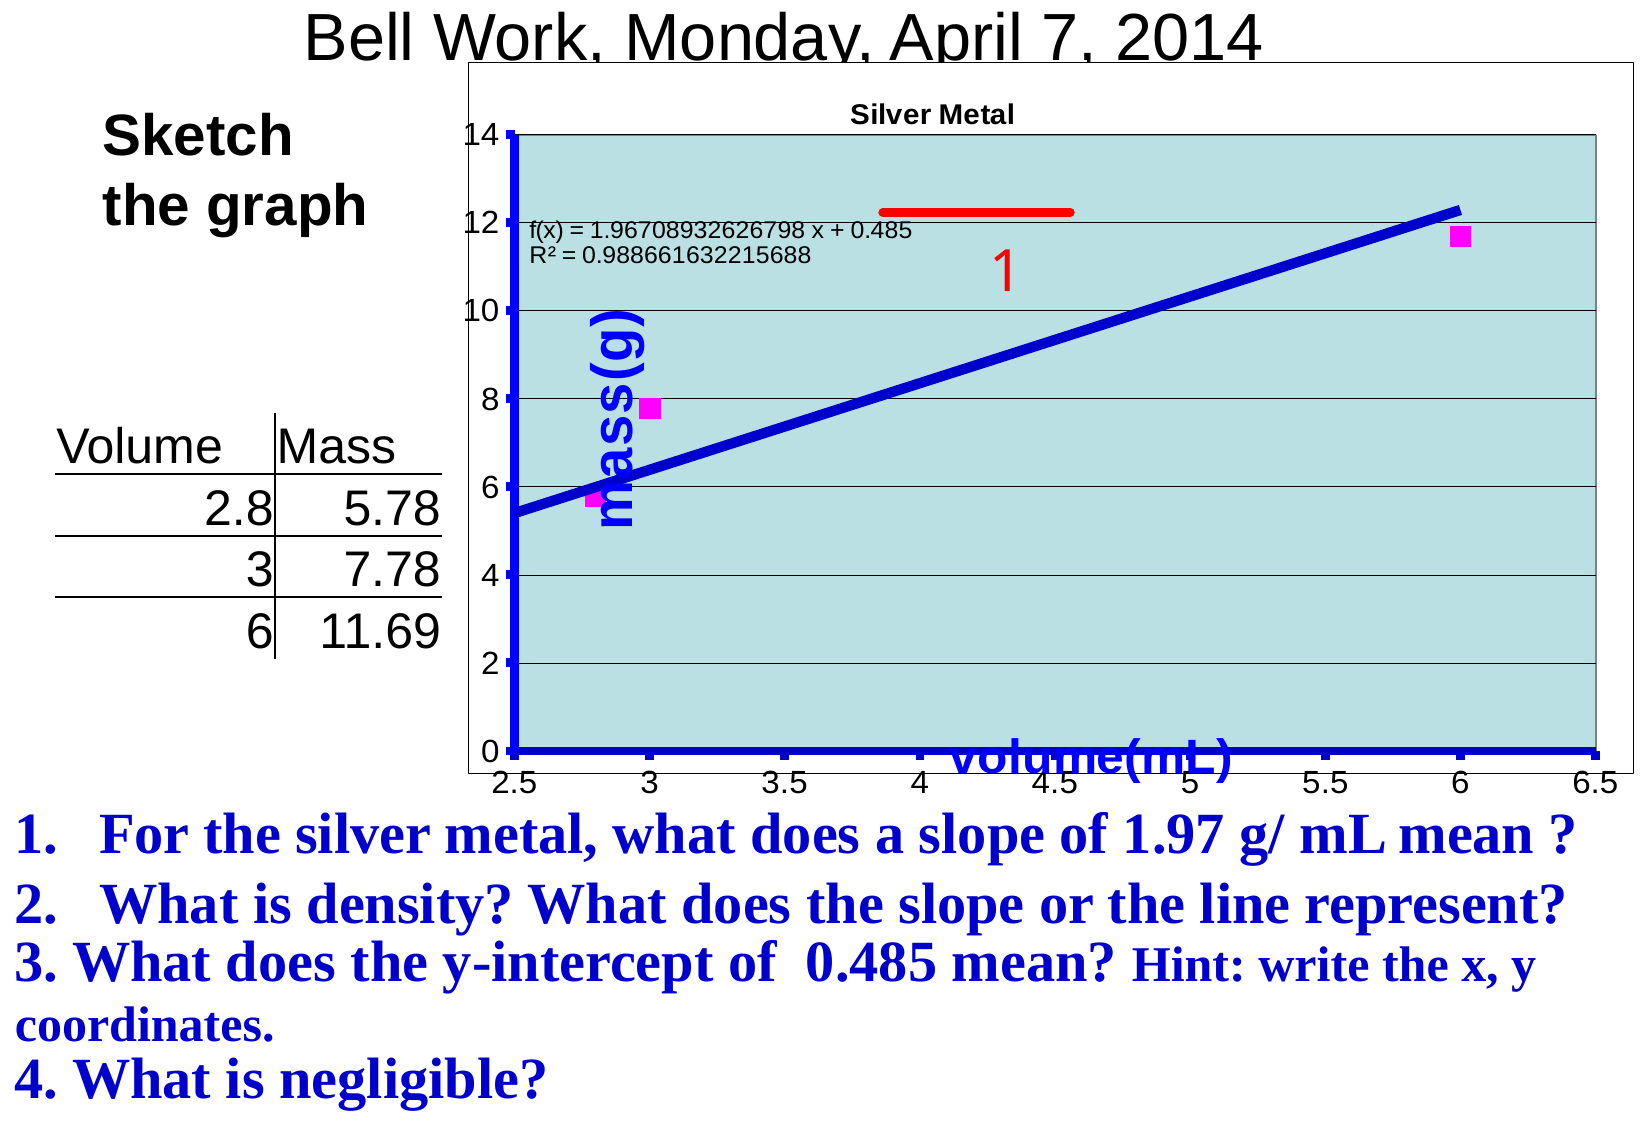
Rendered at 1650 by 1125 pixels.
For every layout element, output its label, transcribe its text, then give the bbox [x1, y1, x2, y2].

table_cell 3 [55, 537, 274, 596]
text_box For the silver metal, what does a slope of 1.97 g/ mL mean ? What is density? What does the slope or the line represent? 3. What does the y-intercept of 0.485 mean? Hint: write the x, y coordinates. 4. What is negligible? [0, 787, 1650, 1118]
table_cell 5.78 [276, 475, 442, 535]
text_box Bell Work, Monday, April 7, 2014 [0, 0, 1568, 68]
table_header Volume [55, 413, 274, 473]
table_cell 2.8 [55, 475, 274, 535]
table_header Mass [276, 413, 442, 473]
table_cell 11.69 [276, 598, 442, 659]
chart [462, 62, 1634, 801]
table_cell 6 [55, 598, 274, 659]
table_cell 7.78 [276, 537, 442, 596]
text_box Sketch the graph [87, 89, 410, 245]
